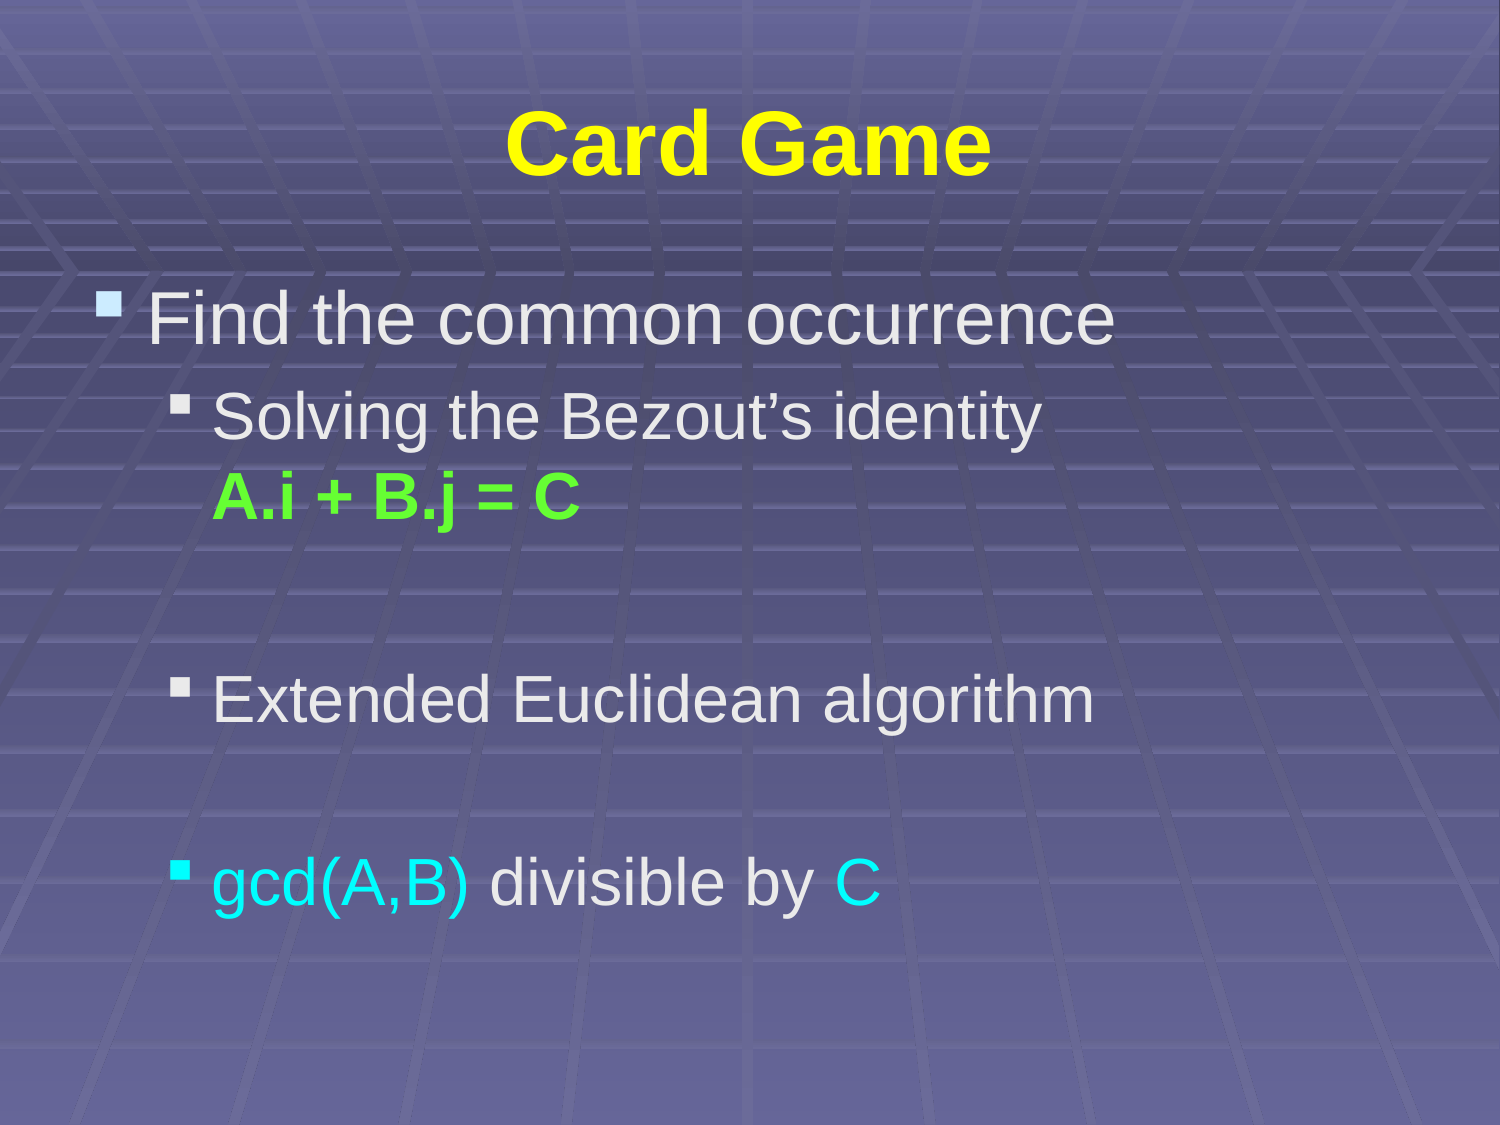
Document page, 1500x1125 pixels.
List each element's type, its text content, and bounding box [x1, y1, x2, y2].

title Card Game [74, 44, 1425, 233]
list Find the common occurrence Solving the Bezout’s identity A.i + B.j = C Extended Euclidean algorithm gcd(A,B) divisible by C [74, 261, 1425, 1001]
